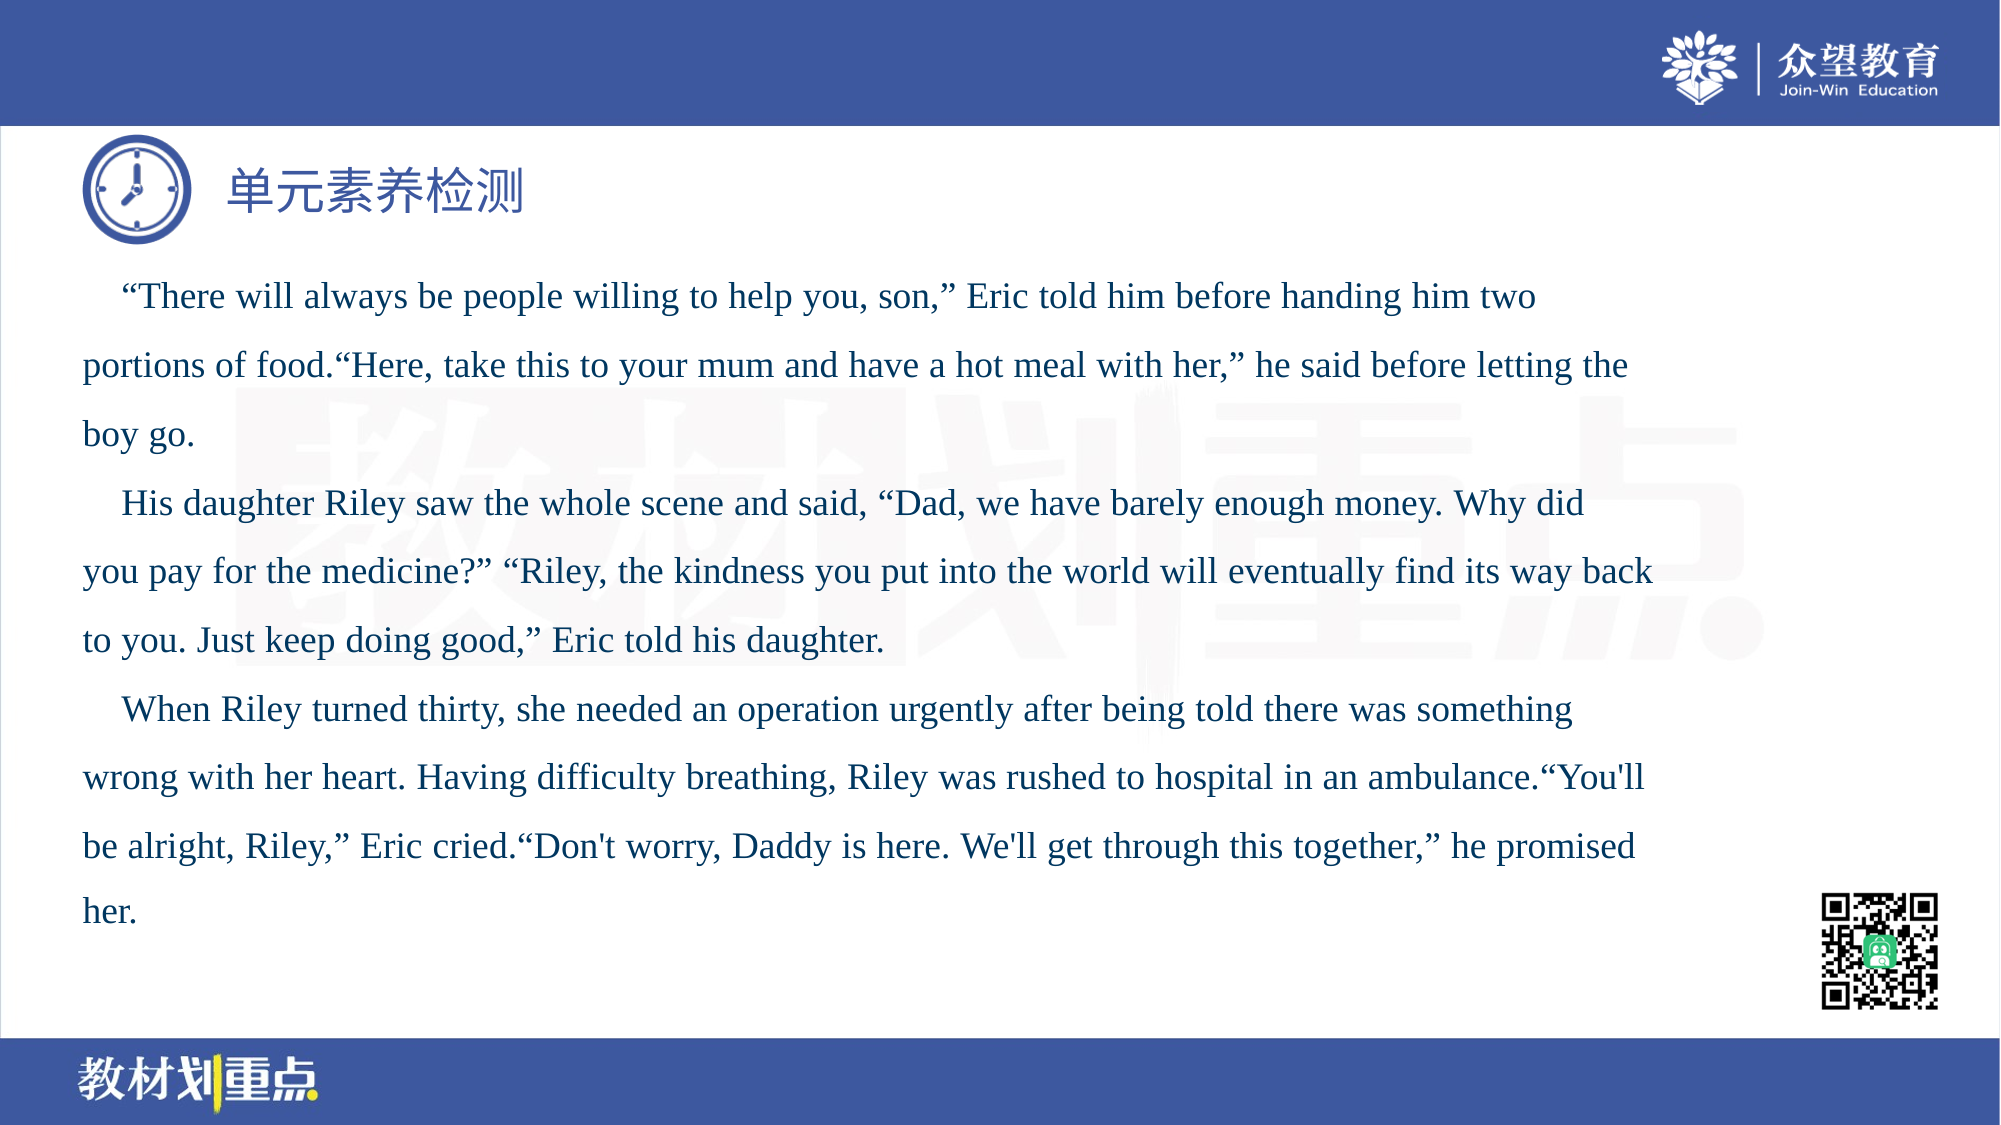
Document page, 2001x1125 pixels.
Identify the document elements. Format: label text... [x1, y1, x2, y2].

text_box “There will always be people willing to help you, son,” Eric told him before handing him two portions of food.“Here, take this to your mum and have a hot meal with her,” he said before letting the boy go. His daughter Riley saw the whole scene and said, “Dad, we have barely enough money. Why did you pay for the medicine?” “Riley, the kindness you put into the world will eventually find its way back to you. Just keep doing good,” Eric told his daughter. When Riley turned thirty, she needed an operation urgently after being told there was something wrong with her heart. Having difficulty breathing, Riley was rushed to hospital in an ambulance.“You'll be alright, Riley,” Eric cried.“Don't worry, Daddy is here. We'll get through this together,” he promised her. [82, 247, 1817, 925]
picture [0, 0, 2000, 1125]
